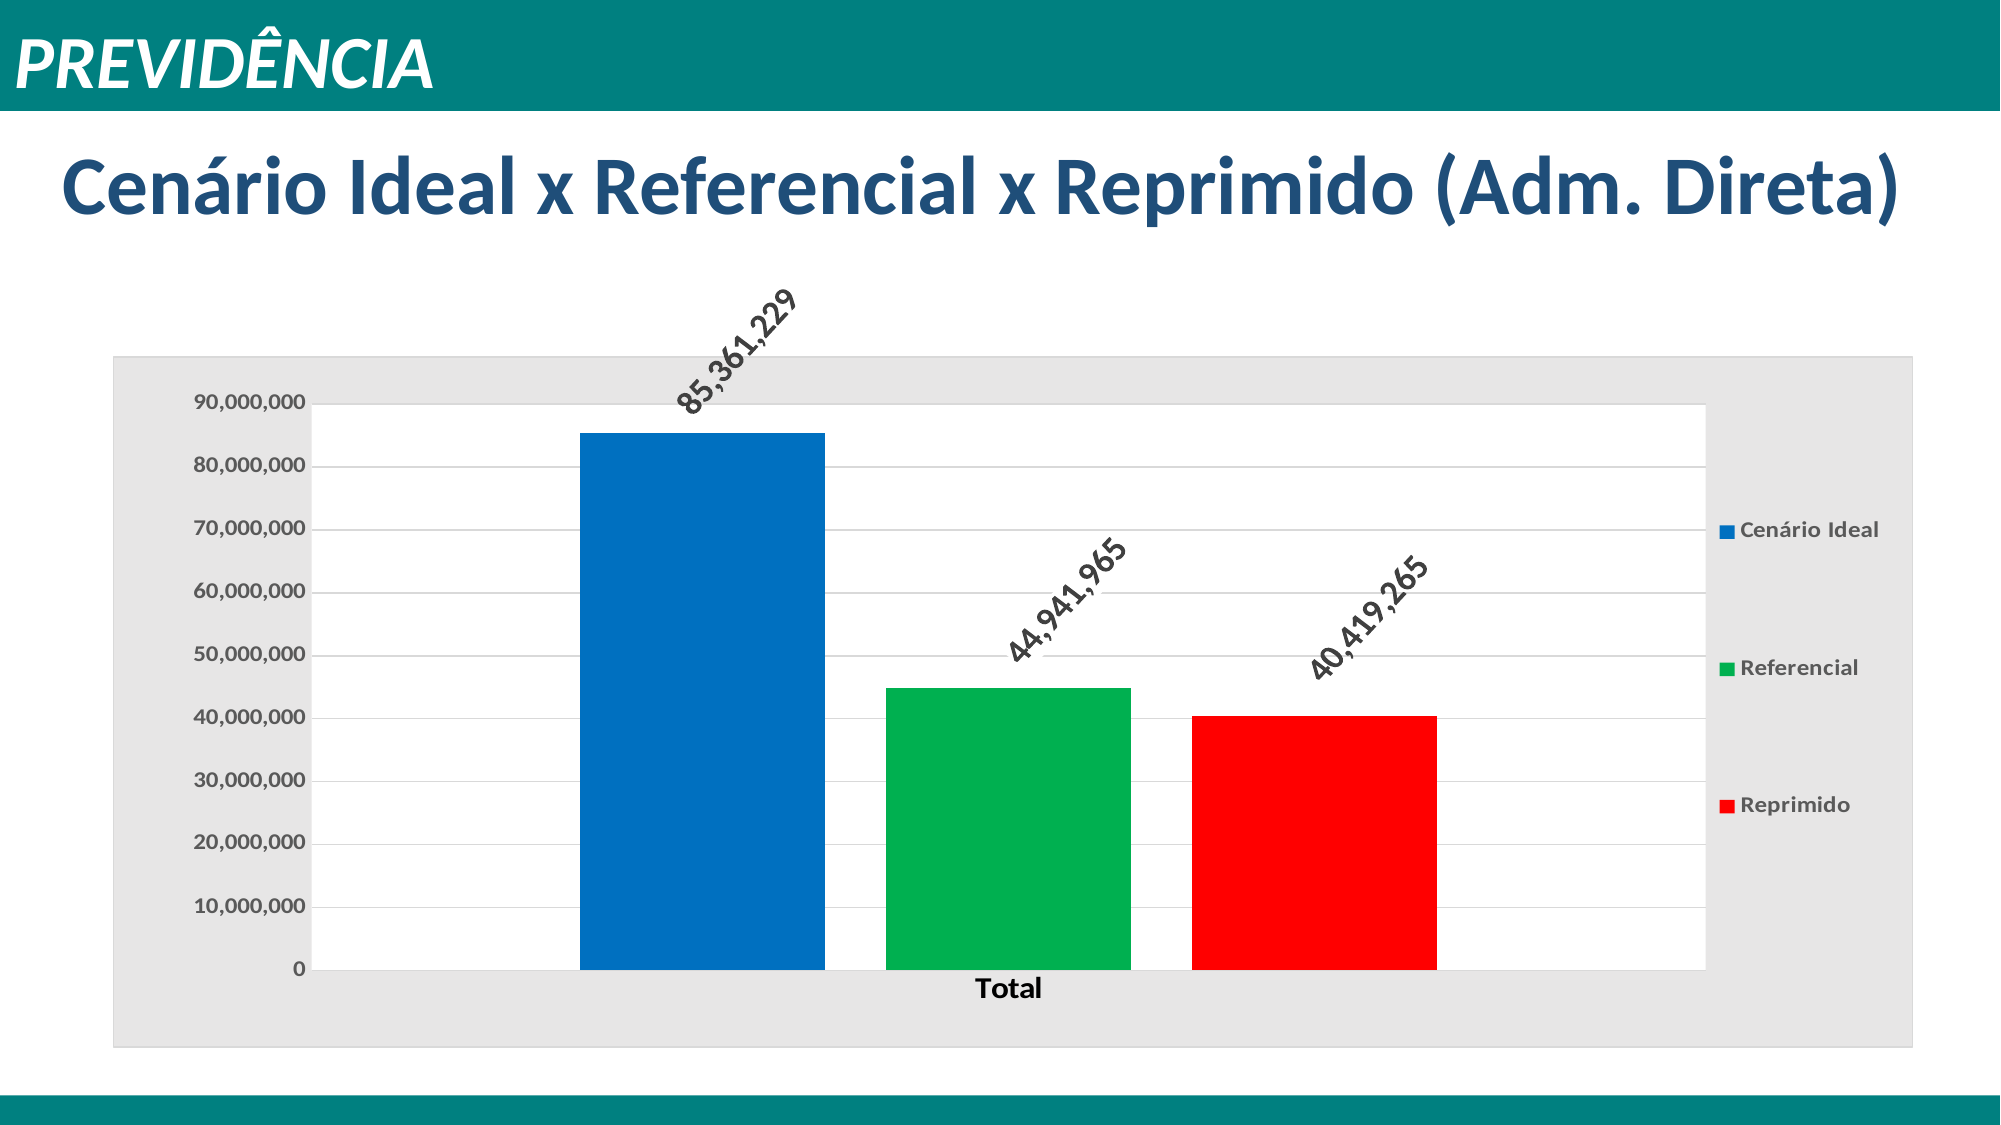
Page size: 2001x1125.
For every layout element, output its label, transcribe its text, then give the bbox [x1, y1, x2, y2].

text_box PREVIDÊNCIA [0, 0, 2000, 111]
text_box [0, 1095, 2000, 1125]
chart [112, 283, 1914, 1048]
title Cenário Ideal x Referencial x Reprimido (Adm. Direta) [0, 138, 1985, 237]
